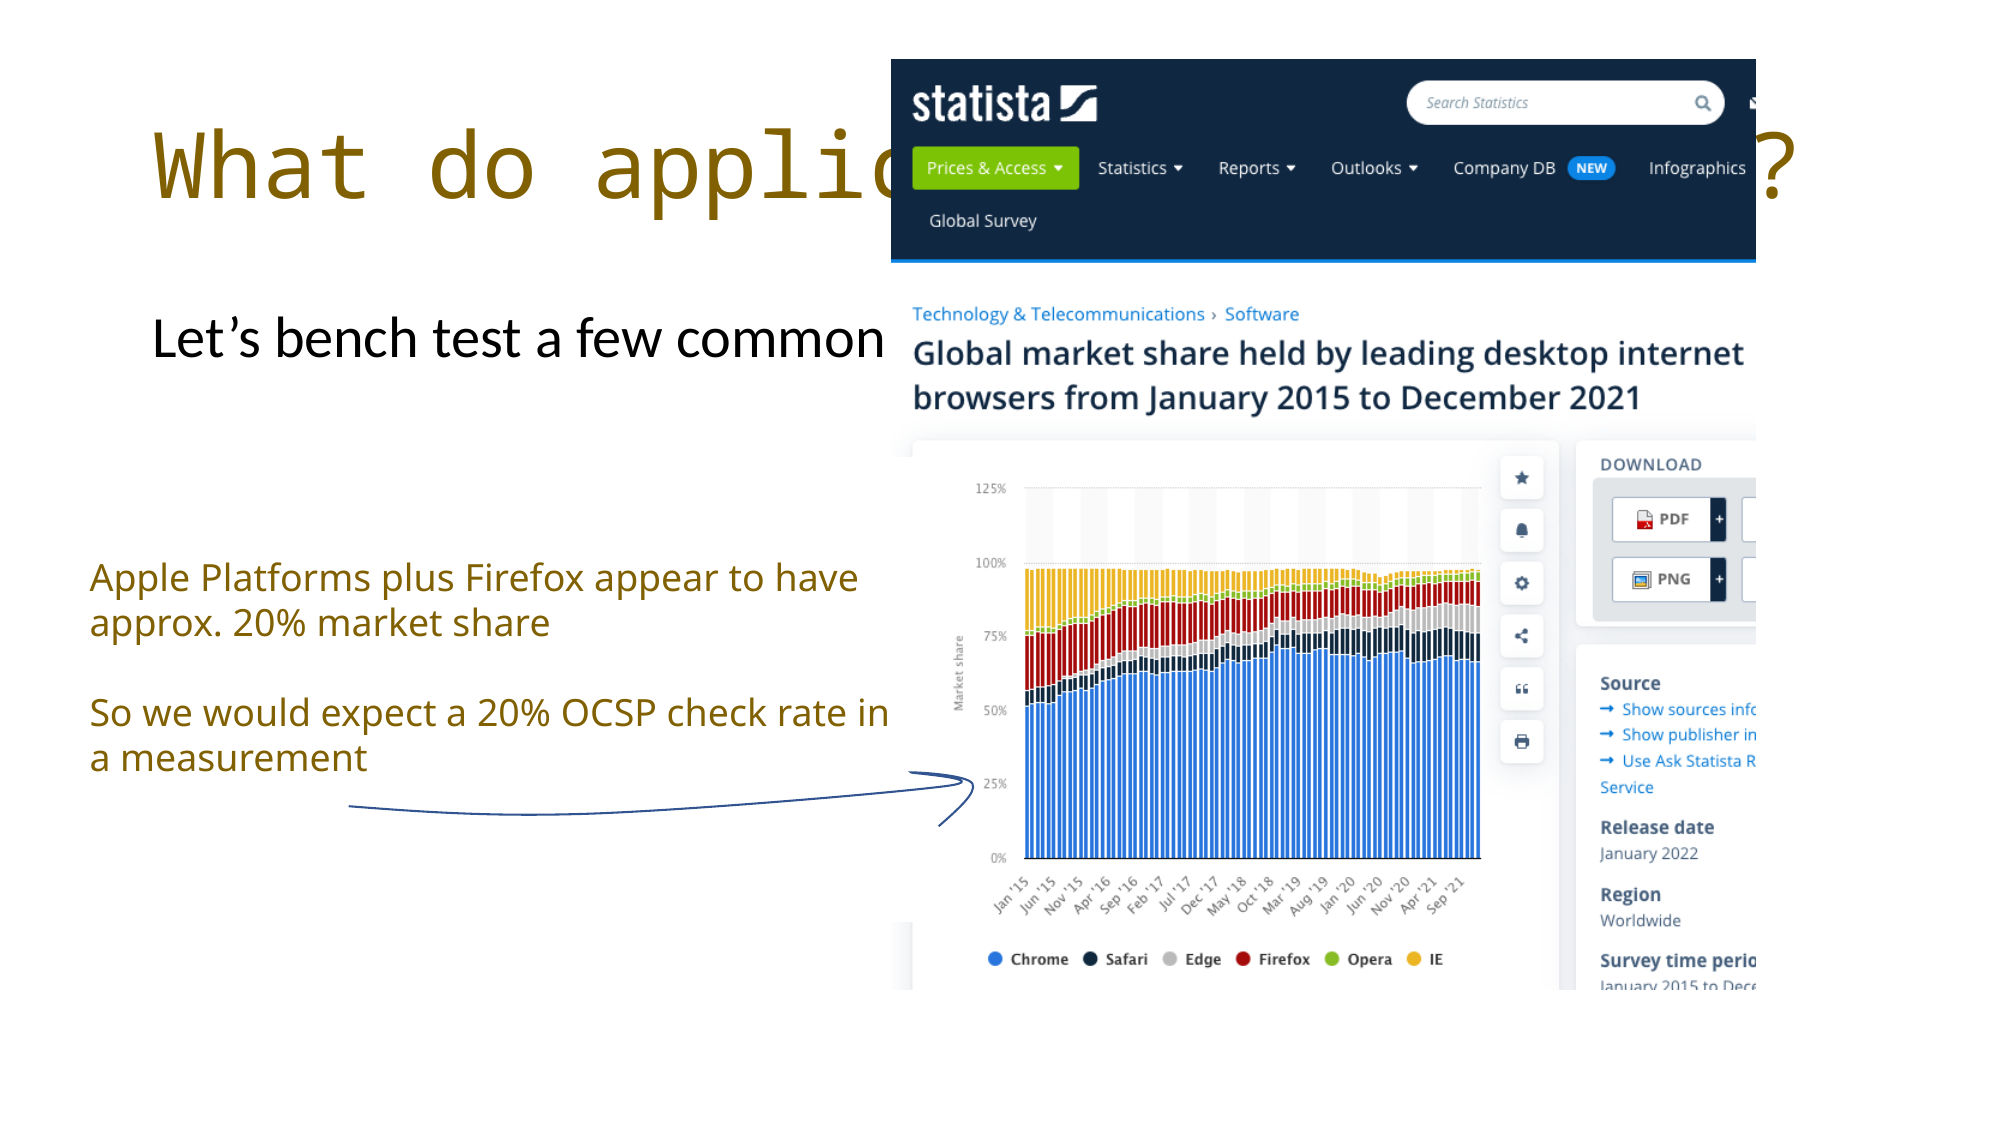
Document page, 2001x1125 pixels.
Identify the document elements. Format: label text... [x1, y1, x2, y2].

picture [107, 59, 1756, 990]
list Let’s bench test a few common platforms and browsers [137, 299, 1863, 1014]
text_box Apple Platforms plus Firefox appear to have approx. 20% market share So we would expect a 20% OCSP check rate in a measurement [74, 457, 891, 922]
title What do applications do today? [1756, 59, 1863, 278]
title What do applications do today? [137, 59, 891, 278]
